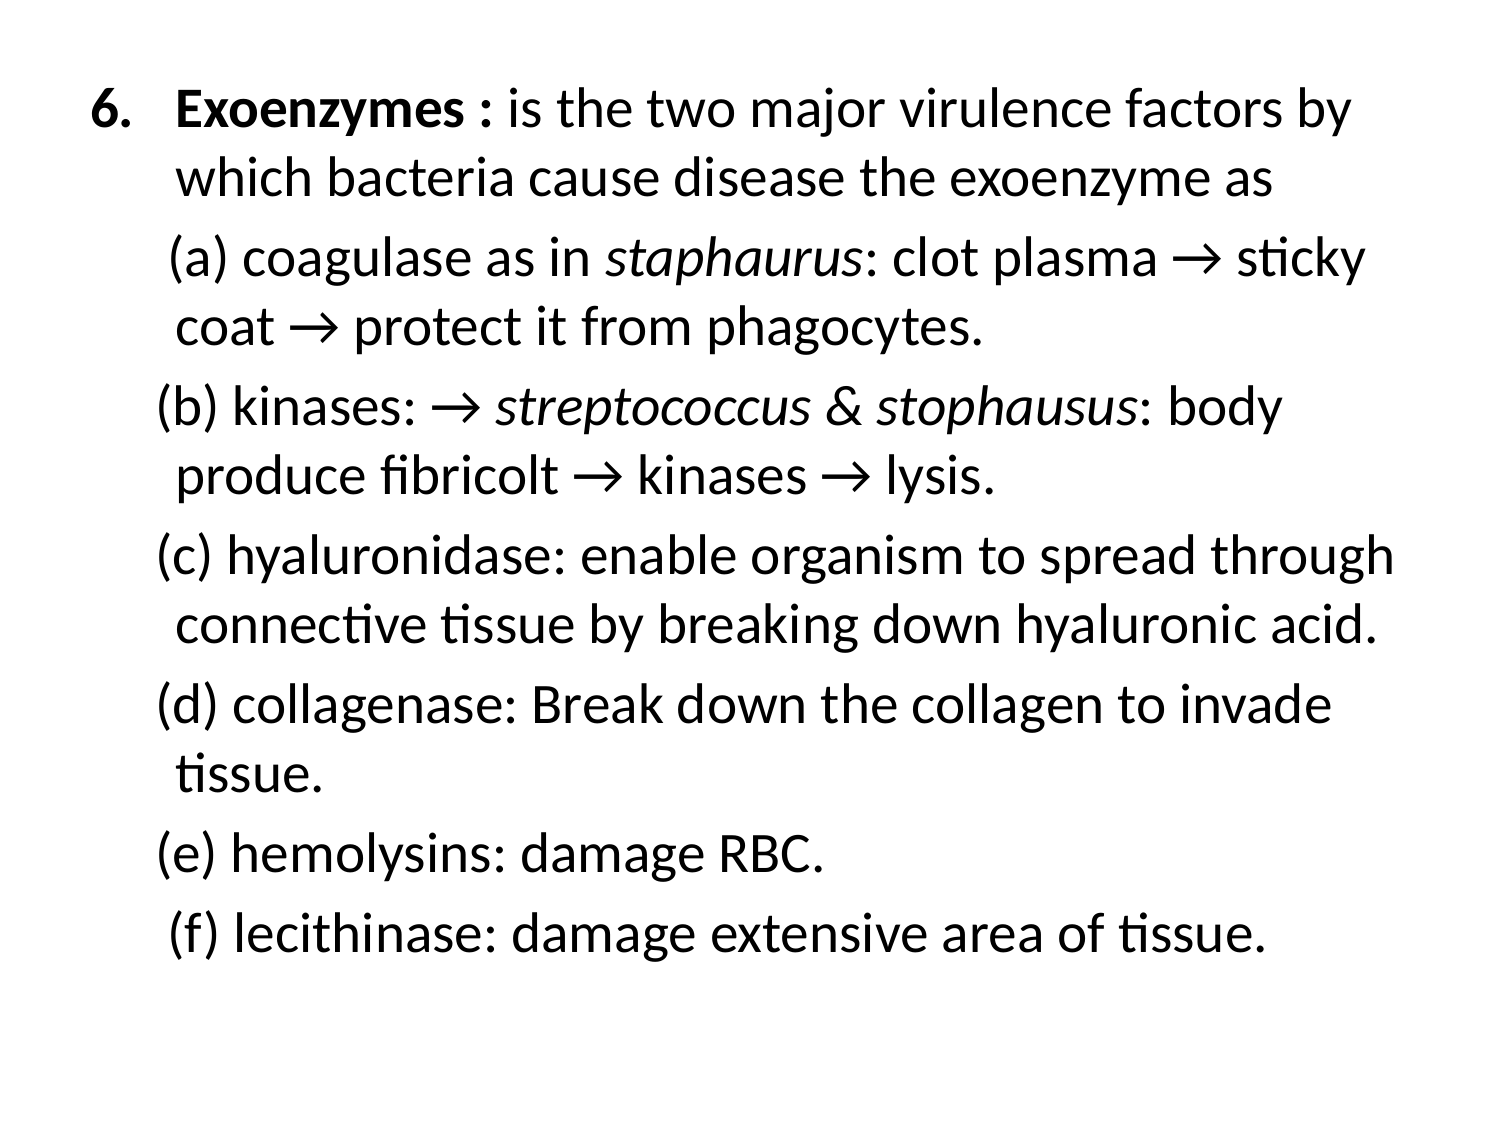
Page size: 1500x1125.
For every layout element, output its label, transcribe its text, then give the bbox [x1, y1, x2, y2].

list Exoenzymes : is the two major virulence factors by which bacteria cause disease the exoenzyme as (a) coagulase as in staphaurus: clot plasma → sticky coat → protect it from phagocytes. (b) kinases: → streptococcus & stophausus: body produce fibricolt → kinases → lysis. (c) hyaluronidase: enable organism to spread through connective tissue by breaking down hyaluronic acid. (d) collagenase: Break down the collagen to invade tissue. (e) hemolysins: damage RBC. (f) lecithinase: damage extensive area of tissue. [75, 62, 1425, 1005]
